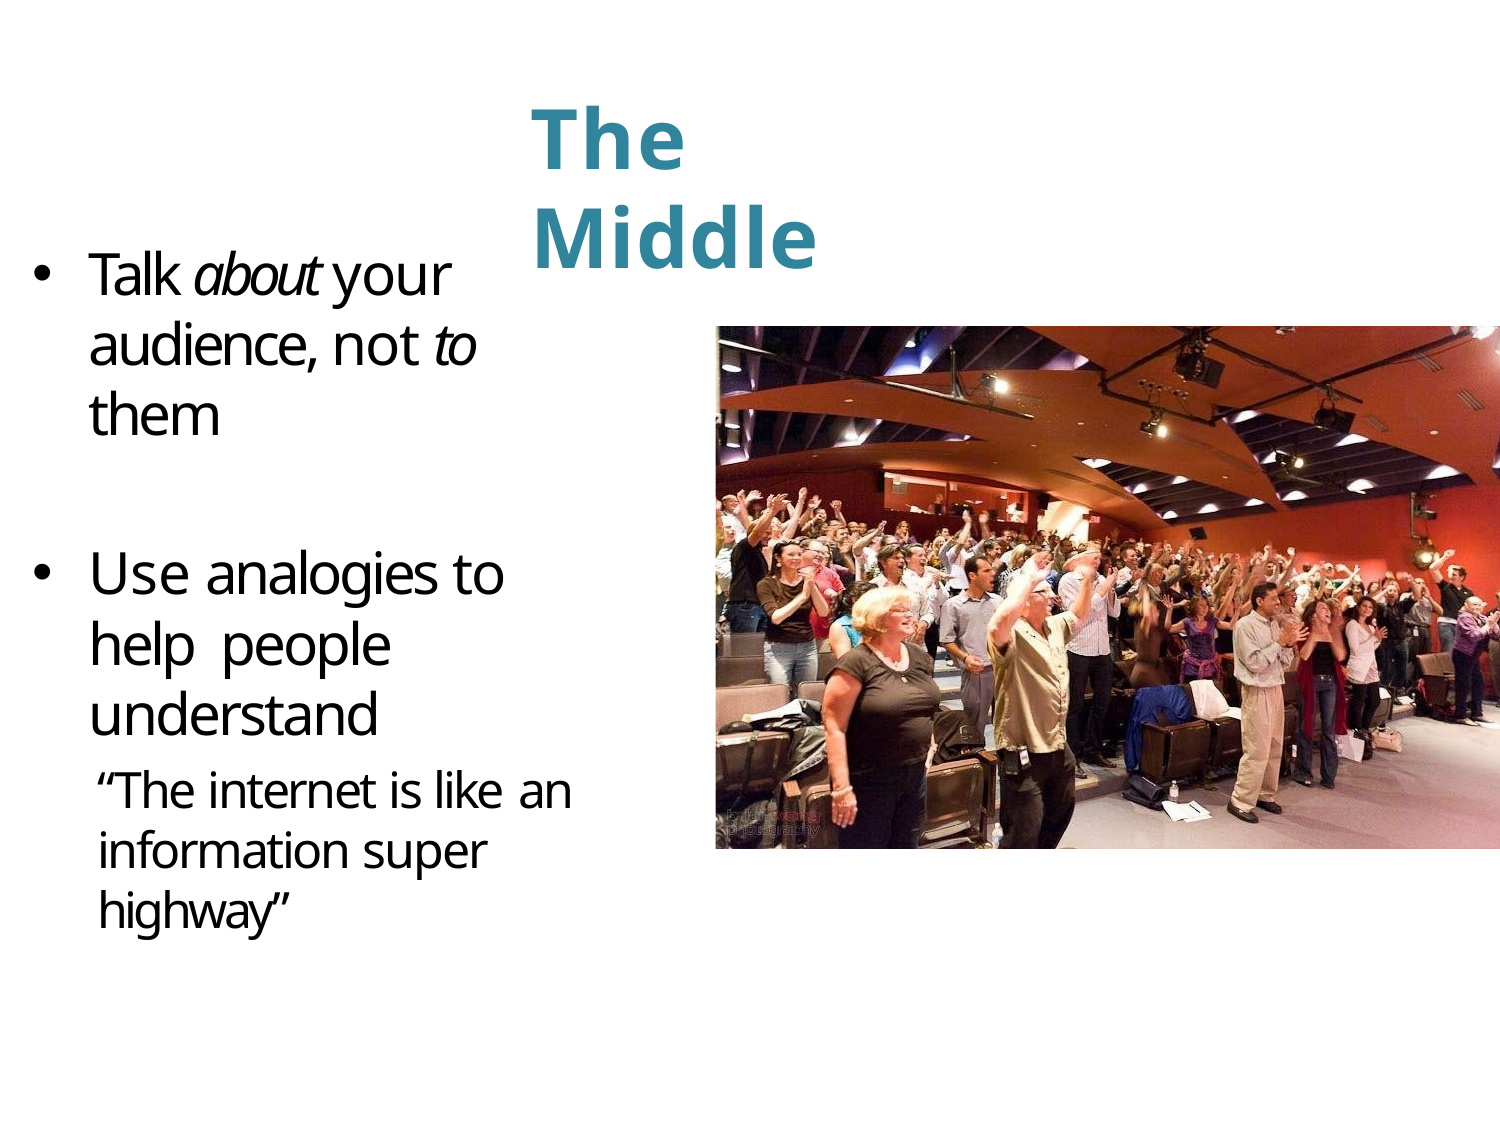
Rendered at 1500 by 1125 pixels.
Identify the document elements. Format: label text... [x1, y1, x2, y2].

title The Middle [528, 83, 972, 286]
text_box [715, 326, 1500, 849]
text_box Talk about your audience, not to them Use analogies to help people understand “The internet is like an information super highway” [30, 234, 657, 939]
